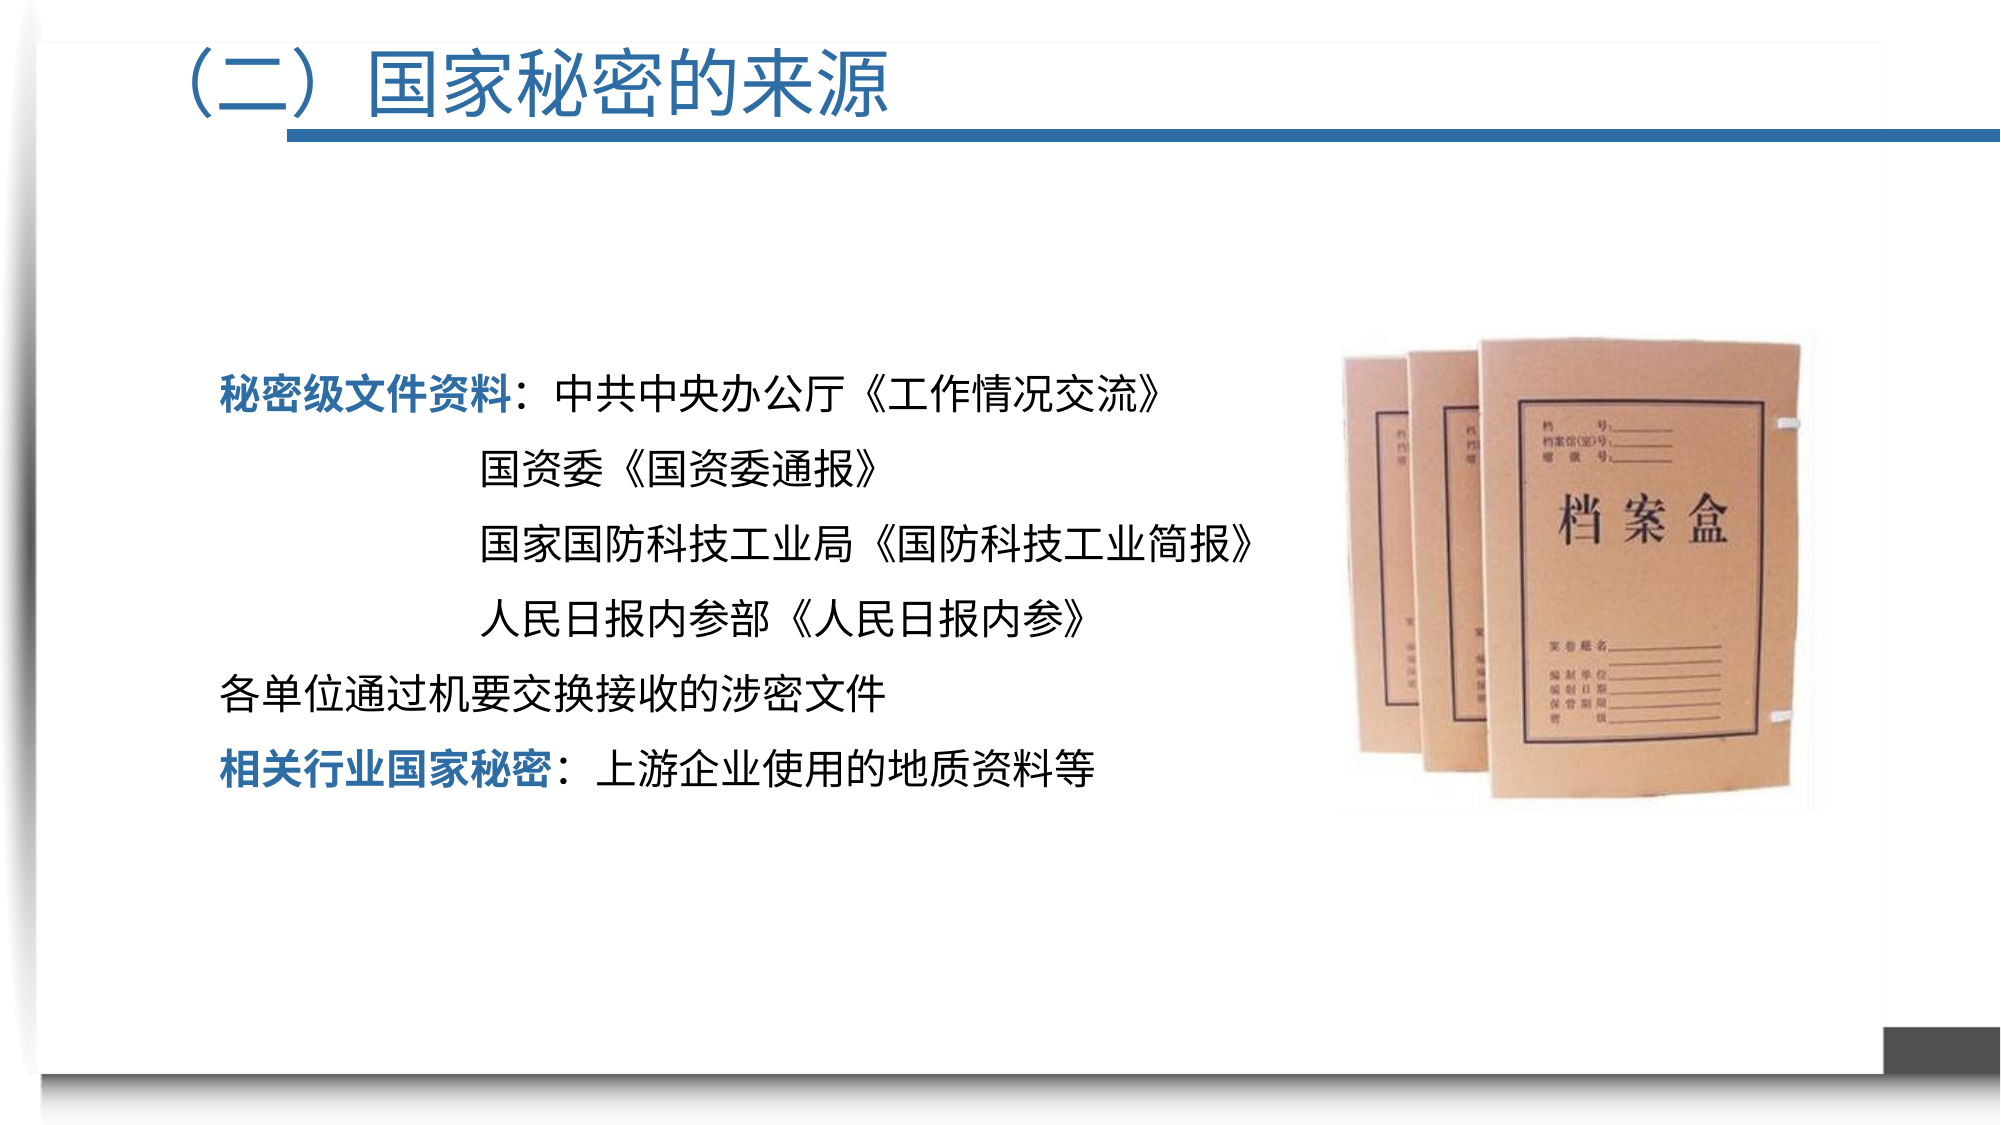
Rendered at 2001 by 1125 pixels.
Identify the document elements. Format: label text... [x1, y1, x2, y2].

picture [0, 0, 2001, 1125]
text_box 秘密级文件资料：中共中央办公厅《工作情况交流》 国资委《国资委通报》 国家国防科技工业局《国防科技工业简报》 人民日报内参部《人民日报内参》 各单位通过机要交换接收的涉密文件 相关行业国家秘密：上游企业使用的地质资料等 [204, 335, 1337, 800]
text_box （二）国家秘密的来源 [125, 29, 906, 135]
